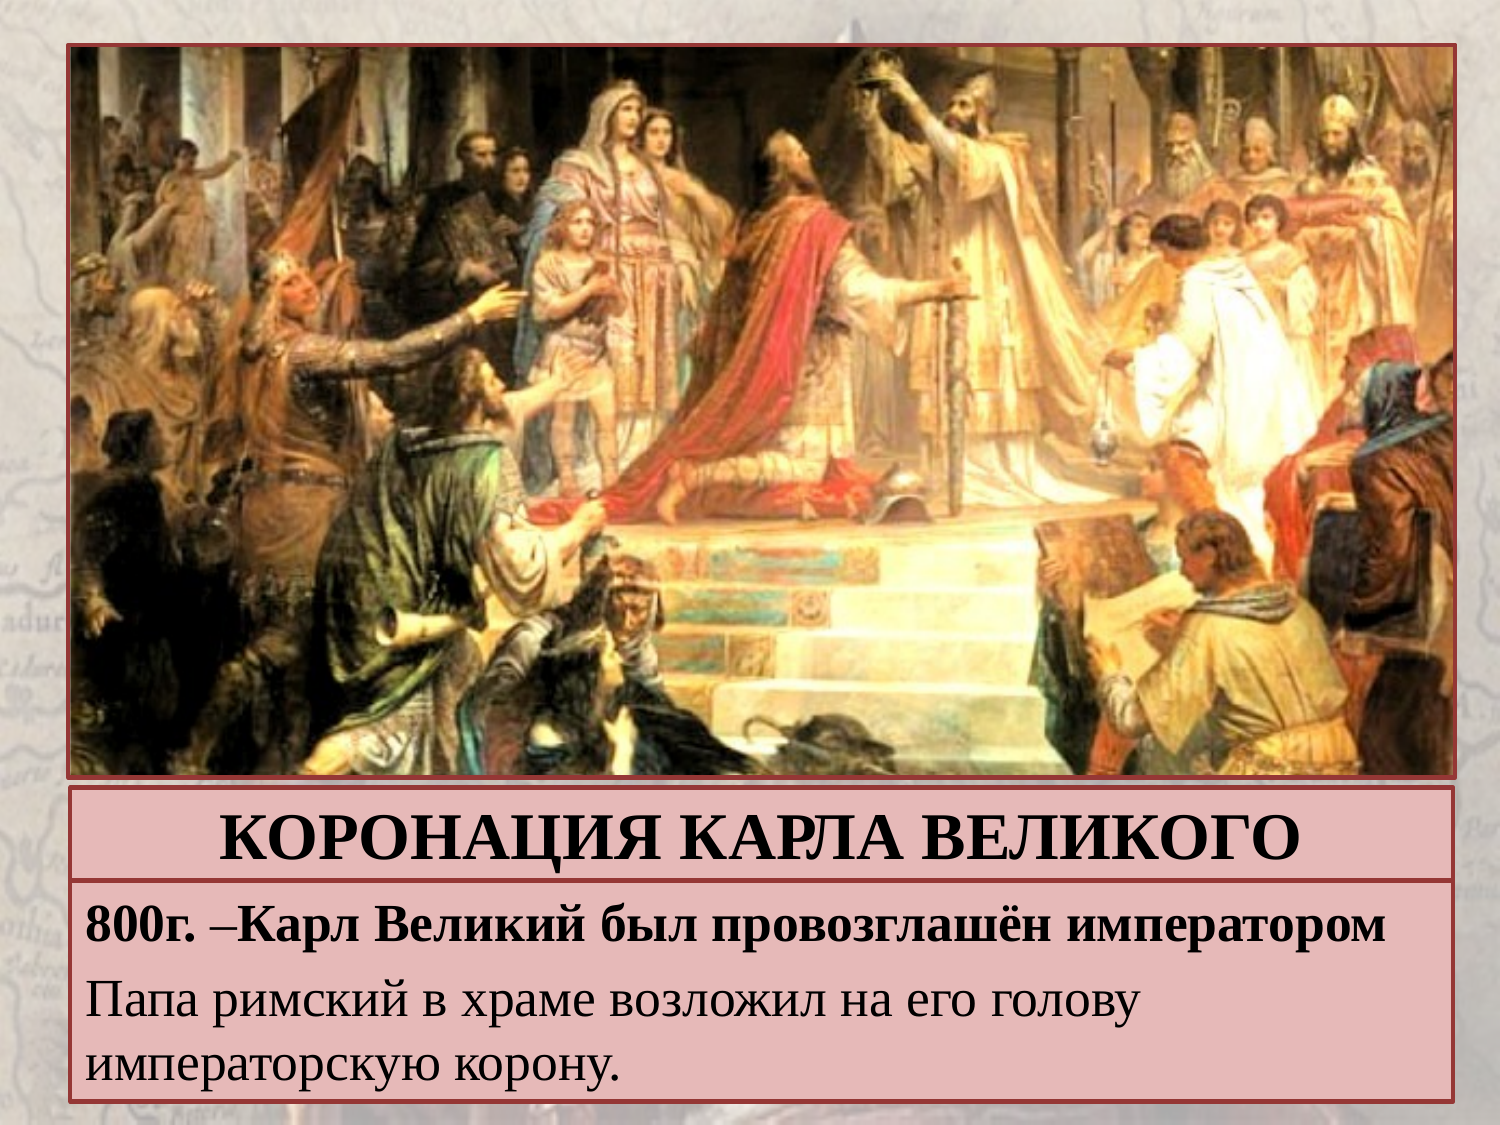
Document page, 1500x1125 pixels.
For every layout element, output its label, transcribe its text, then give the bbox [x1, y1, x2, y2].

title КОРОНАЦИЯ КАРЛА ВЕЛИКОГО [70, 787, 1454, 880]
list 800г. –Карл Великий был провозглашён императором Папа римский в храме возложил на его голову императорскую корону. [70, 880, 1454, 1102]
picture [70, 46, 1454, 776]
